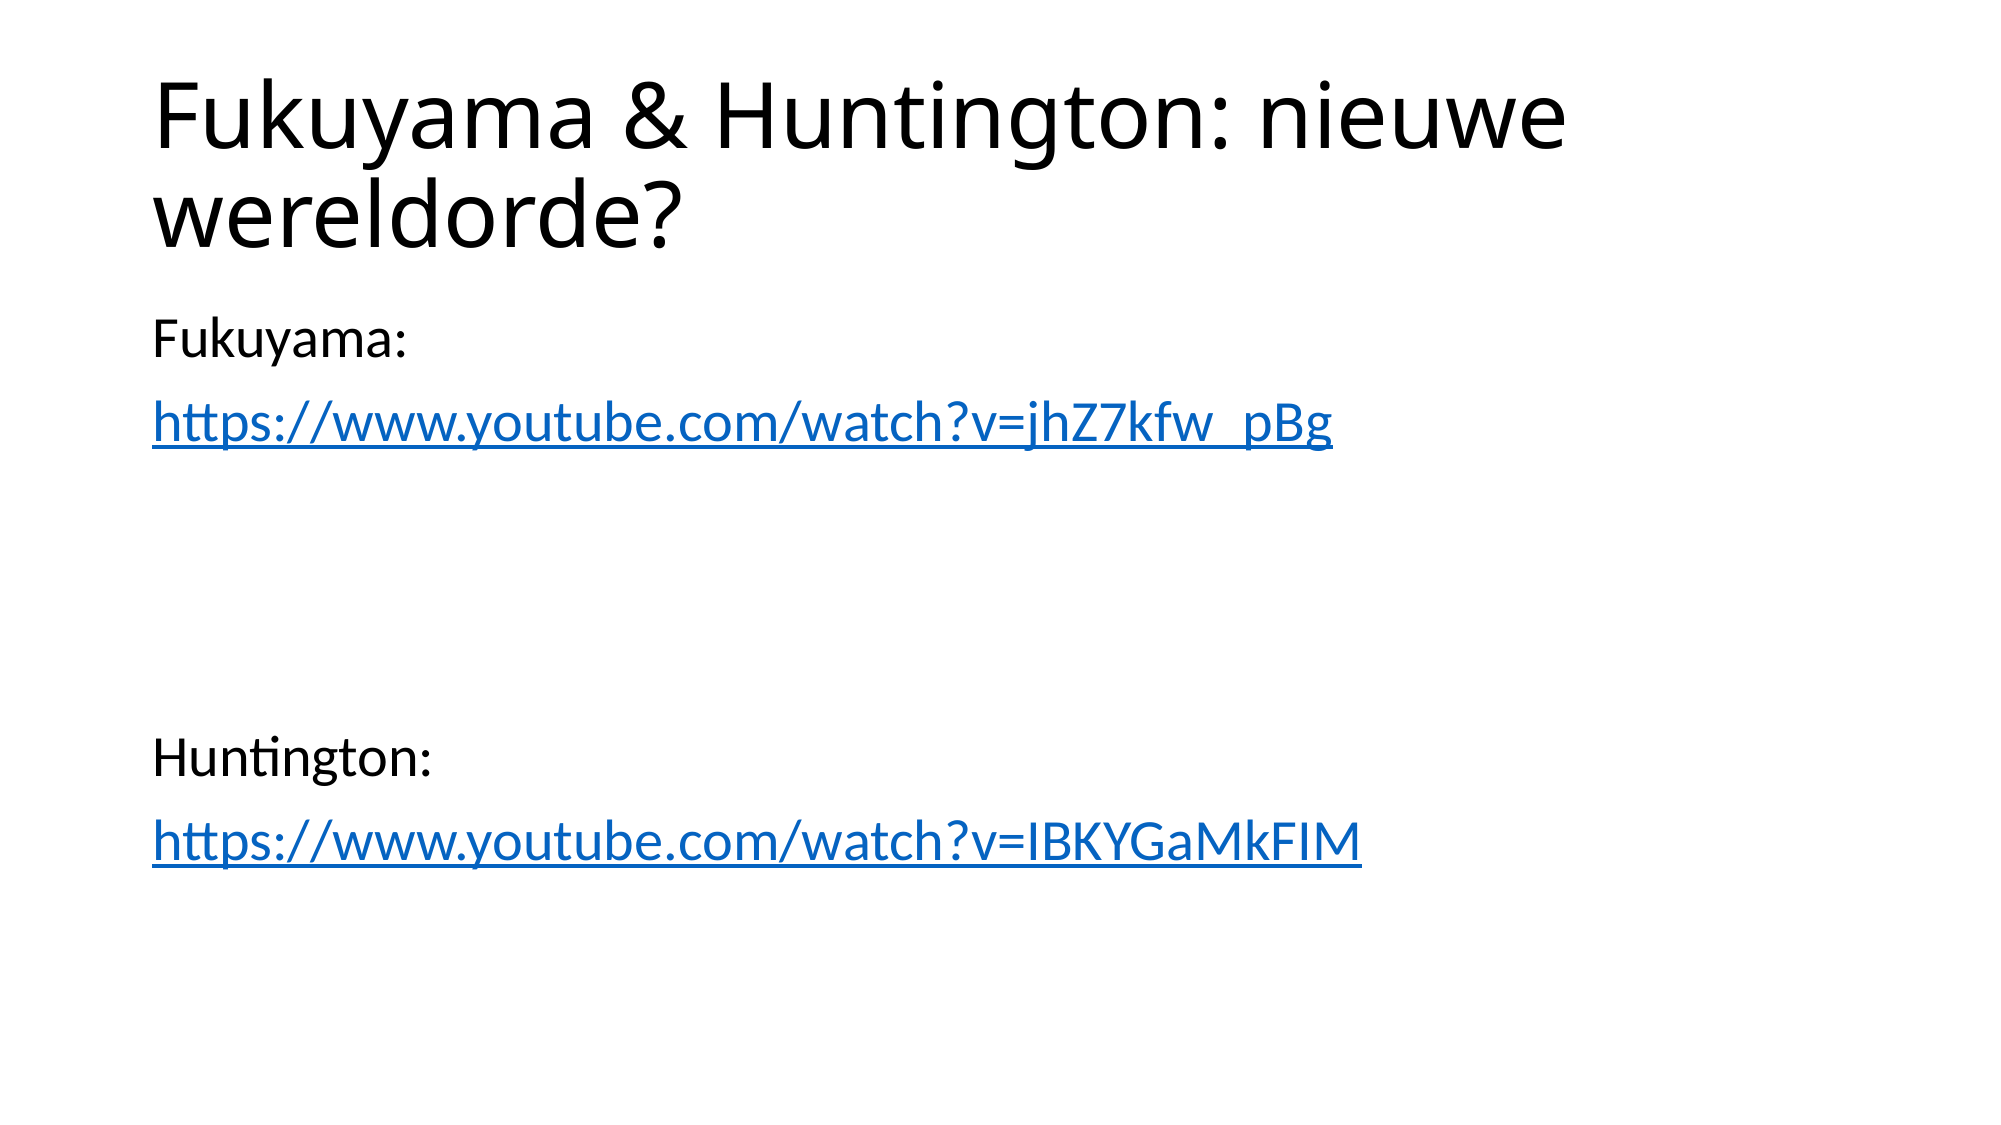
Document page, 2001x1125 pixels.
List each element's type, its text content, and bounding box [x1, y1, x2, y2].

title Fukuyama & Huntington: nieuwe wereldorde? [137, 59, 1863, 278]
list Fukuyama: https://www.youtube.com/watch?v=jhZ7kfw_pBg Huntington: https://www.youtube.com/watch?v=IBKYGaMkFIM [137, 299, 1863, 1014]
